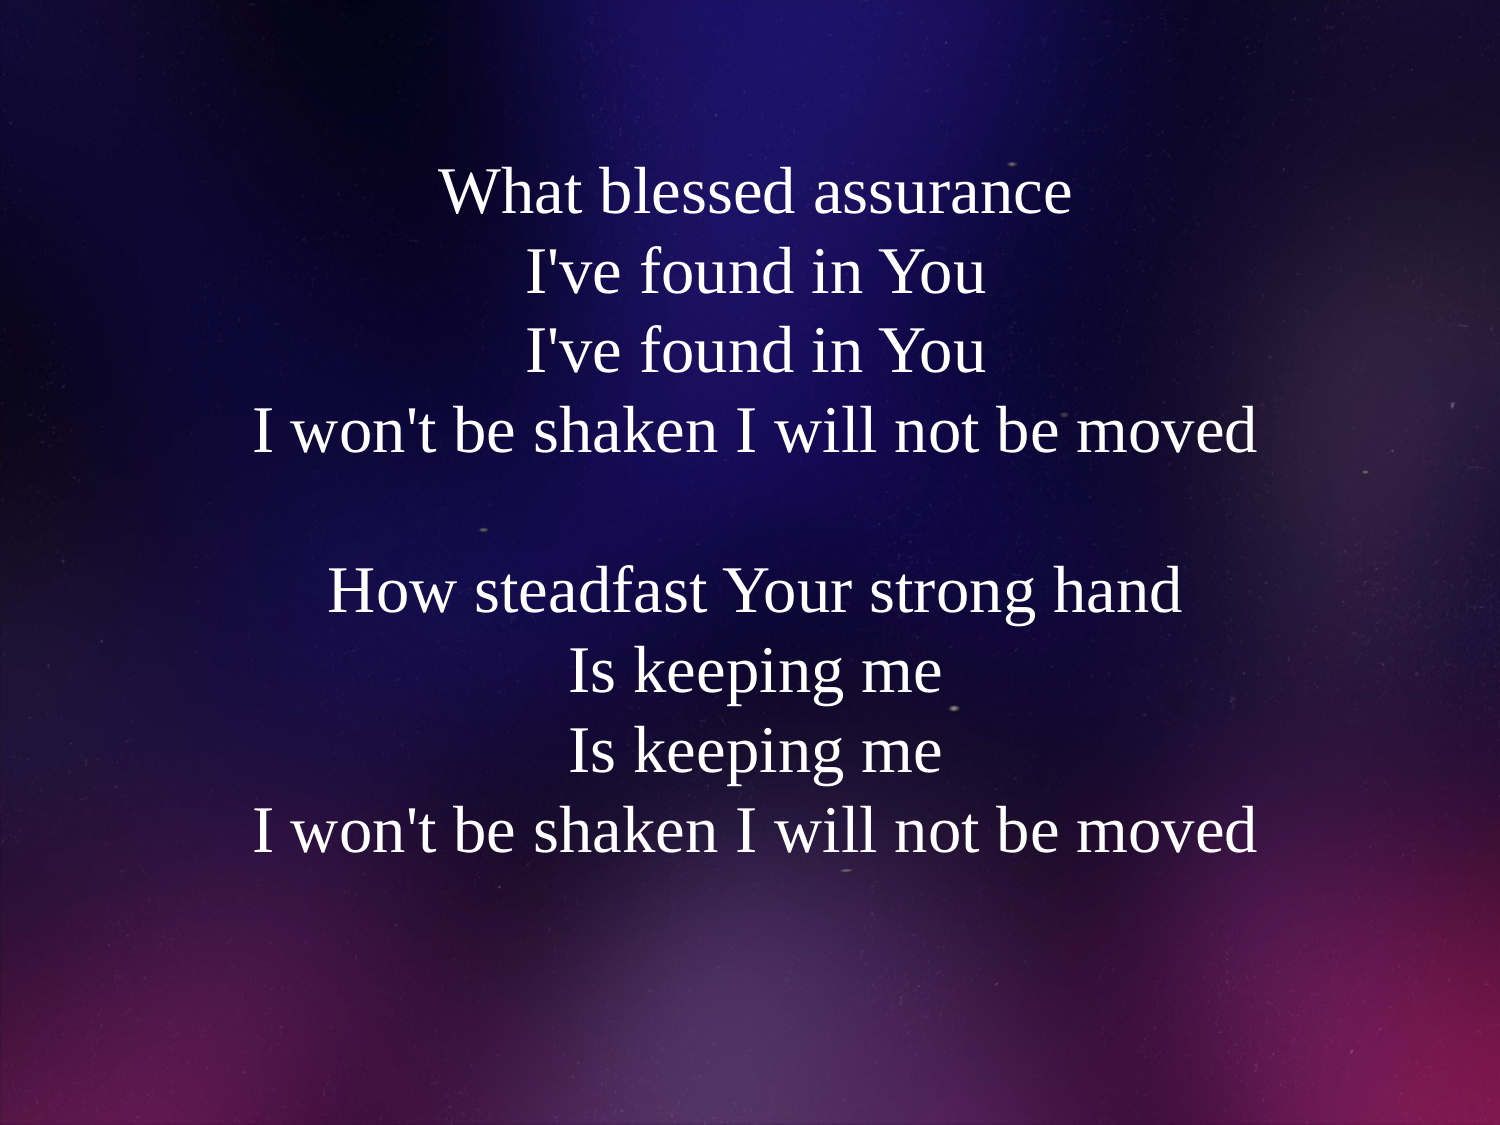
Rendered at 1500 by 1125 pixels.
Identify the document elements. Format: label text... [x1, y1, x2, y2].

picture [0, 0, 1500, 1125]
title What blessed assurance I've found in You I've found in You I won't be shaken I will not be moved How steadfast Your strong hand Is keeping me Is keeping me I won't be shaken I will not be moved [62, 412, 1450, 600]
